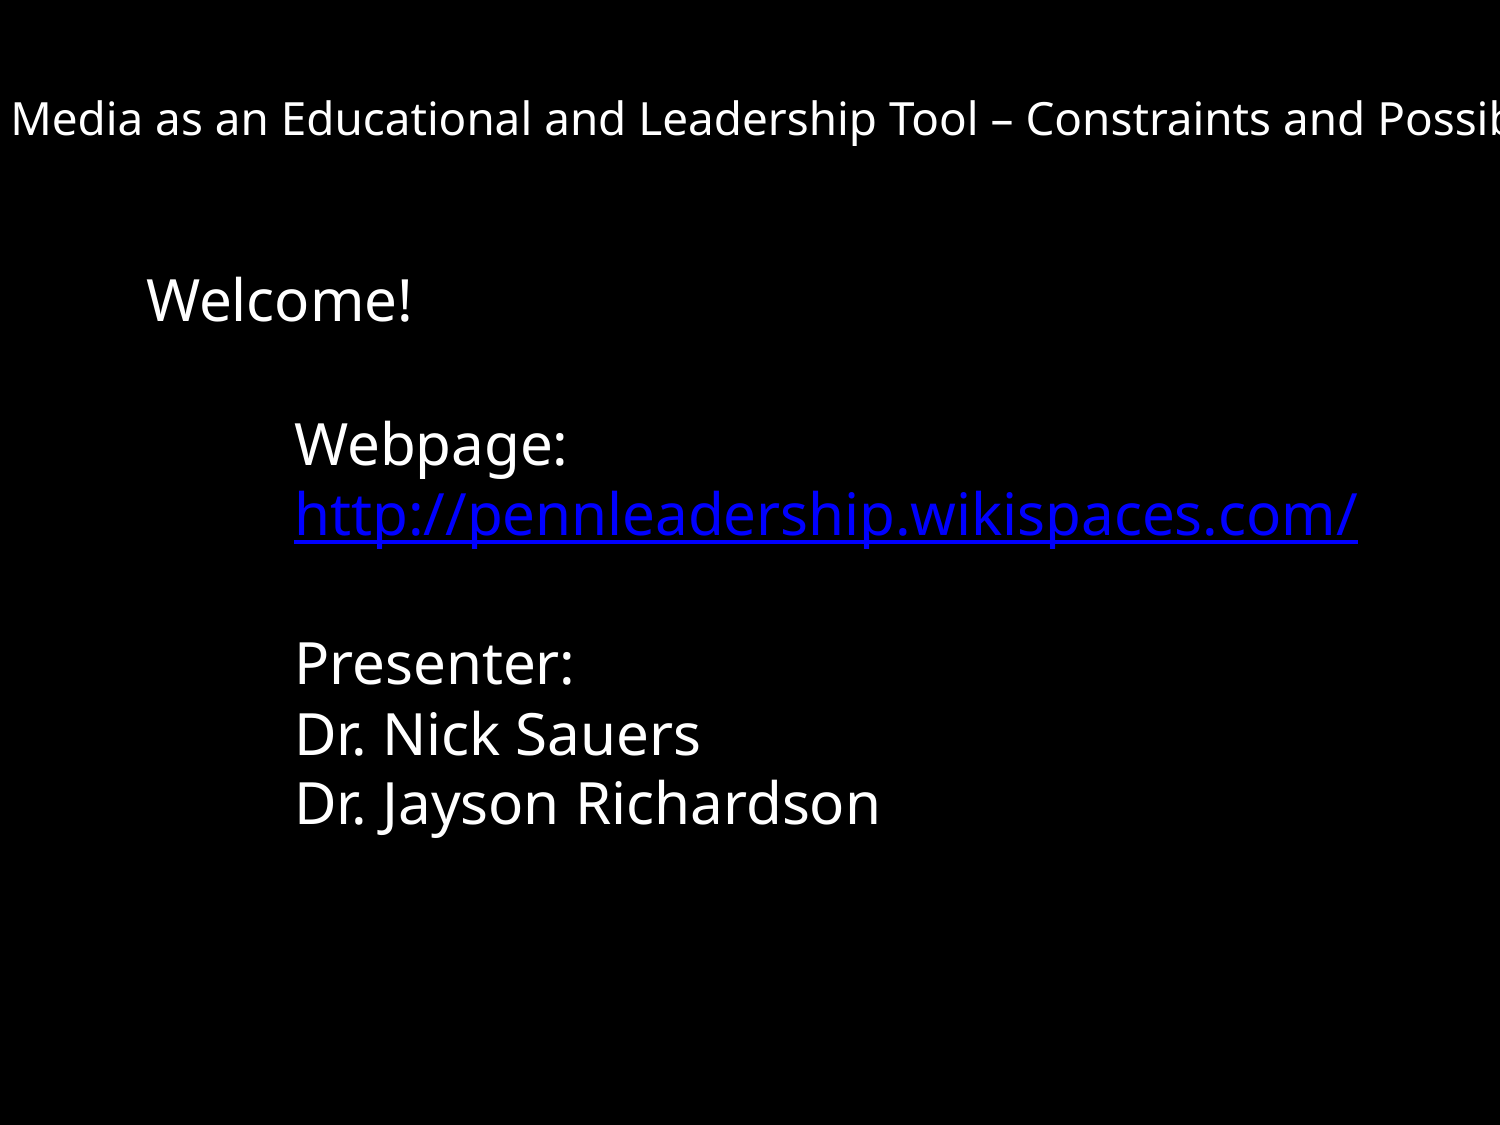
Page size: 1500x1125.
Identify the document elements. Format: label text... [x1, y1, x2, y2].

text_box Welcome! [131, 255, 428, 341]
text_box Social Media as an Educational and Leadership Tool – Constraints and Possibilities [0, 81, 1500, 152]
text_box Webpage: http://pennleadership.wikispaces.com/ Presenter: Dr. Nick Sauers Dr. Jayson Richardson [279, 399, 1373, 844]
